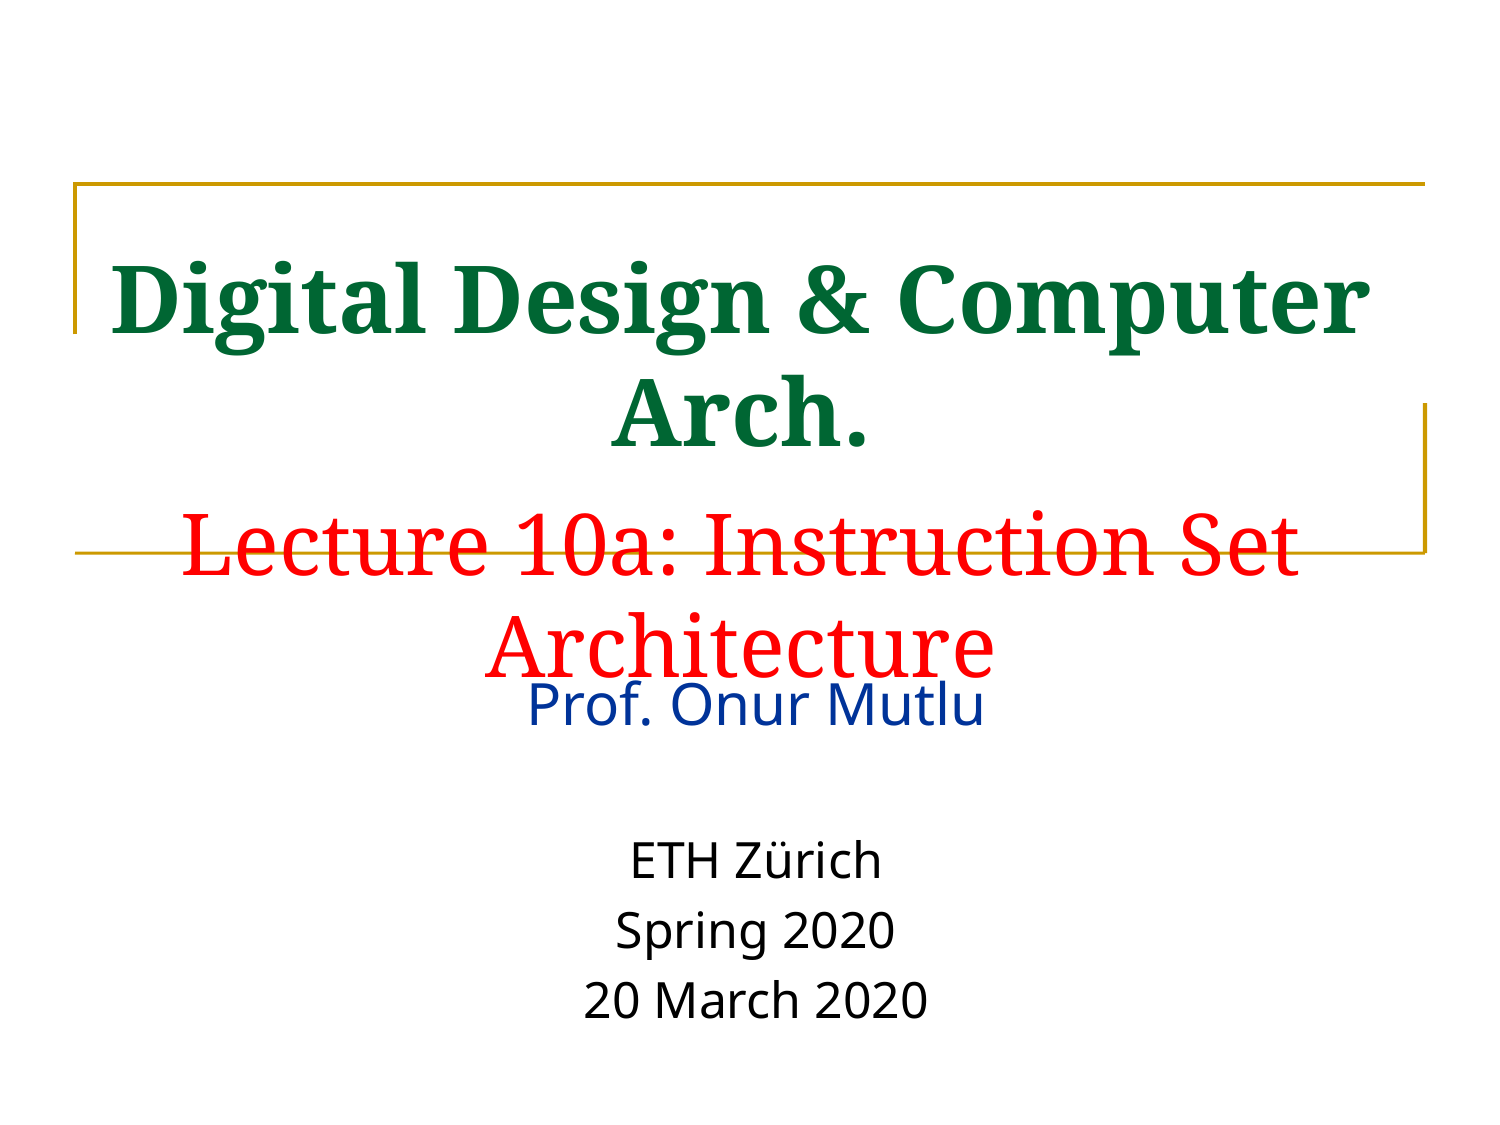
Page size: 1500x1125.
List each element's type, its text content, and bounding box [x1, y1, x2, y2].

title Digital Design & Computer Arch. Lecture 10a: Instruction Set Architecture [50, 112, 1433, 395]
subtitle Prof. Onur Mutlu ETH Zürich Spring 2020 20 March 2020 [112, 587, 1400, 1064]
